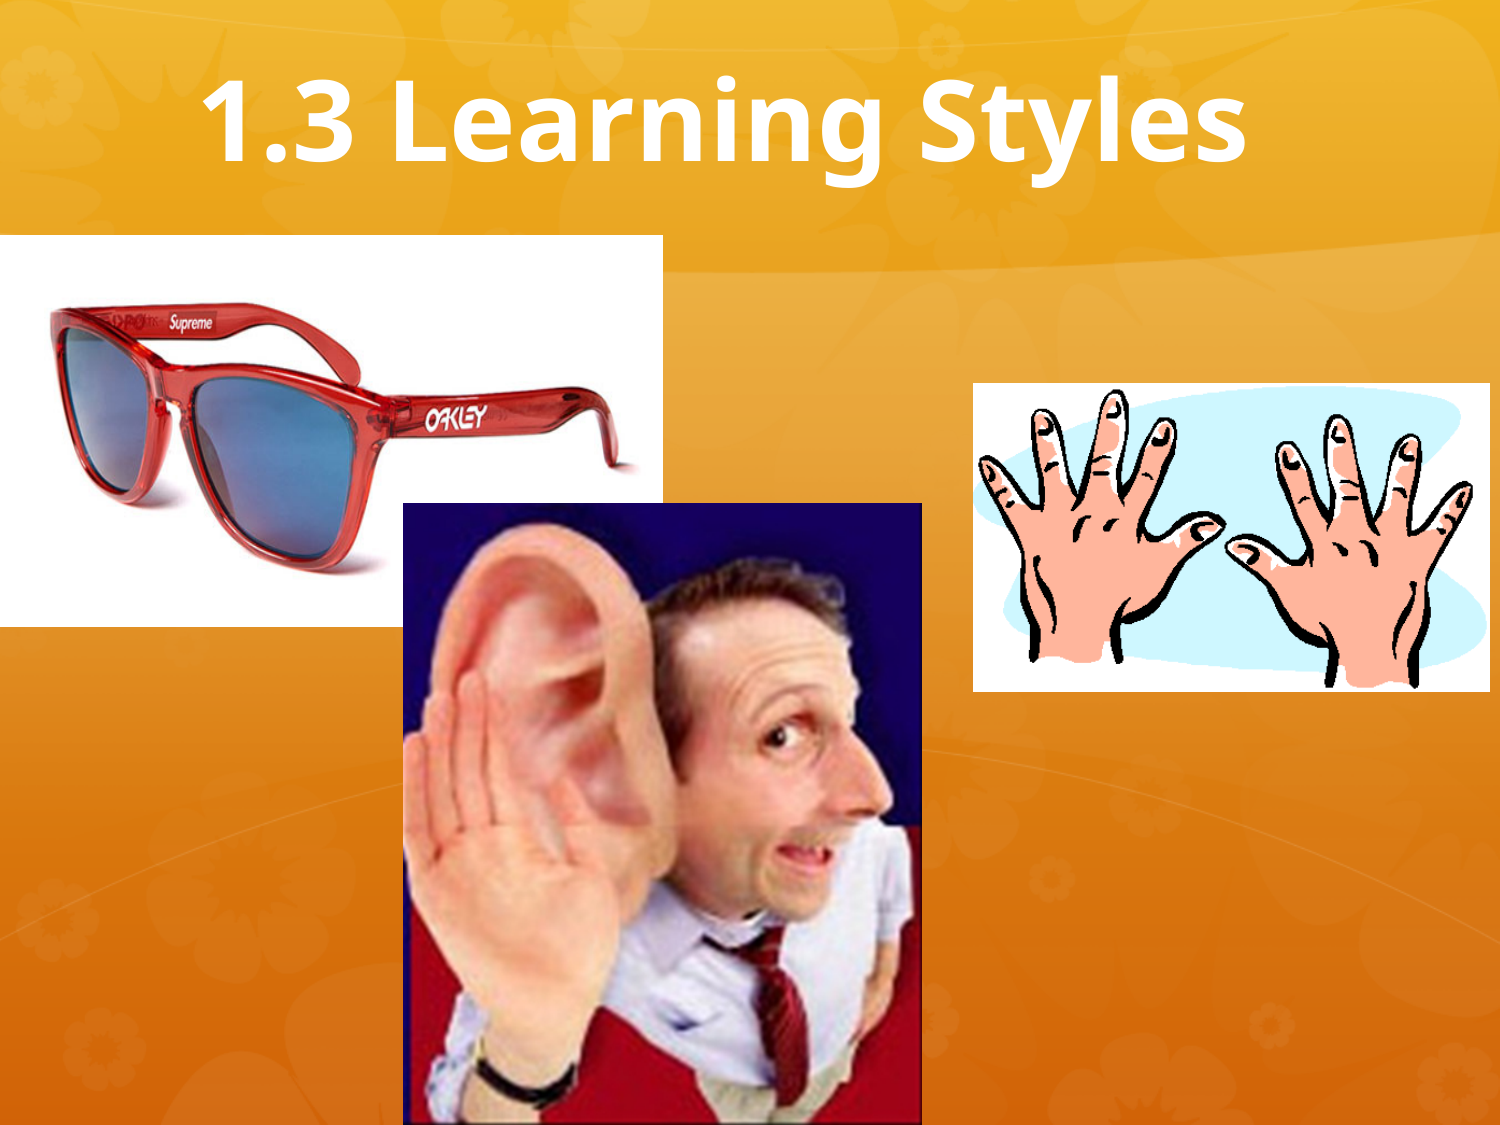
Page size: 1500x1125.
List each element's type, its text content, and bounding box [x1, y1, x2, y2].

title 1.3 Learning Styles [101, 5, 1346, 195]
picture [0, 0, 1500, 1125]
